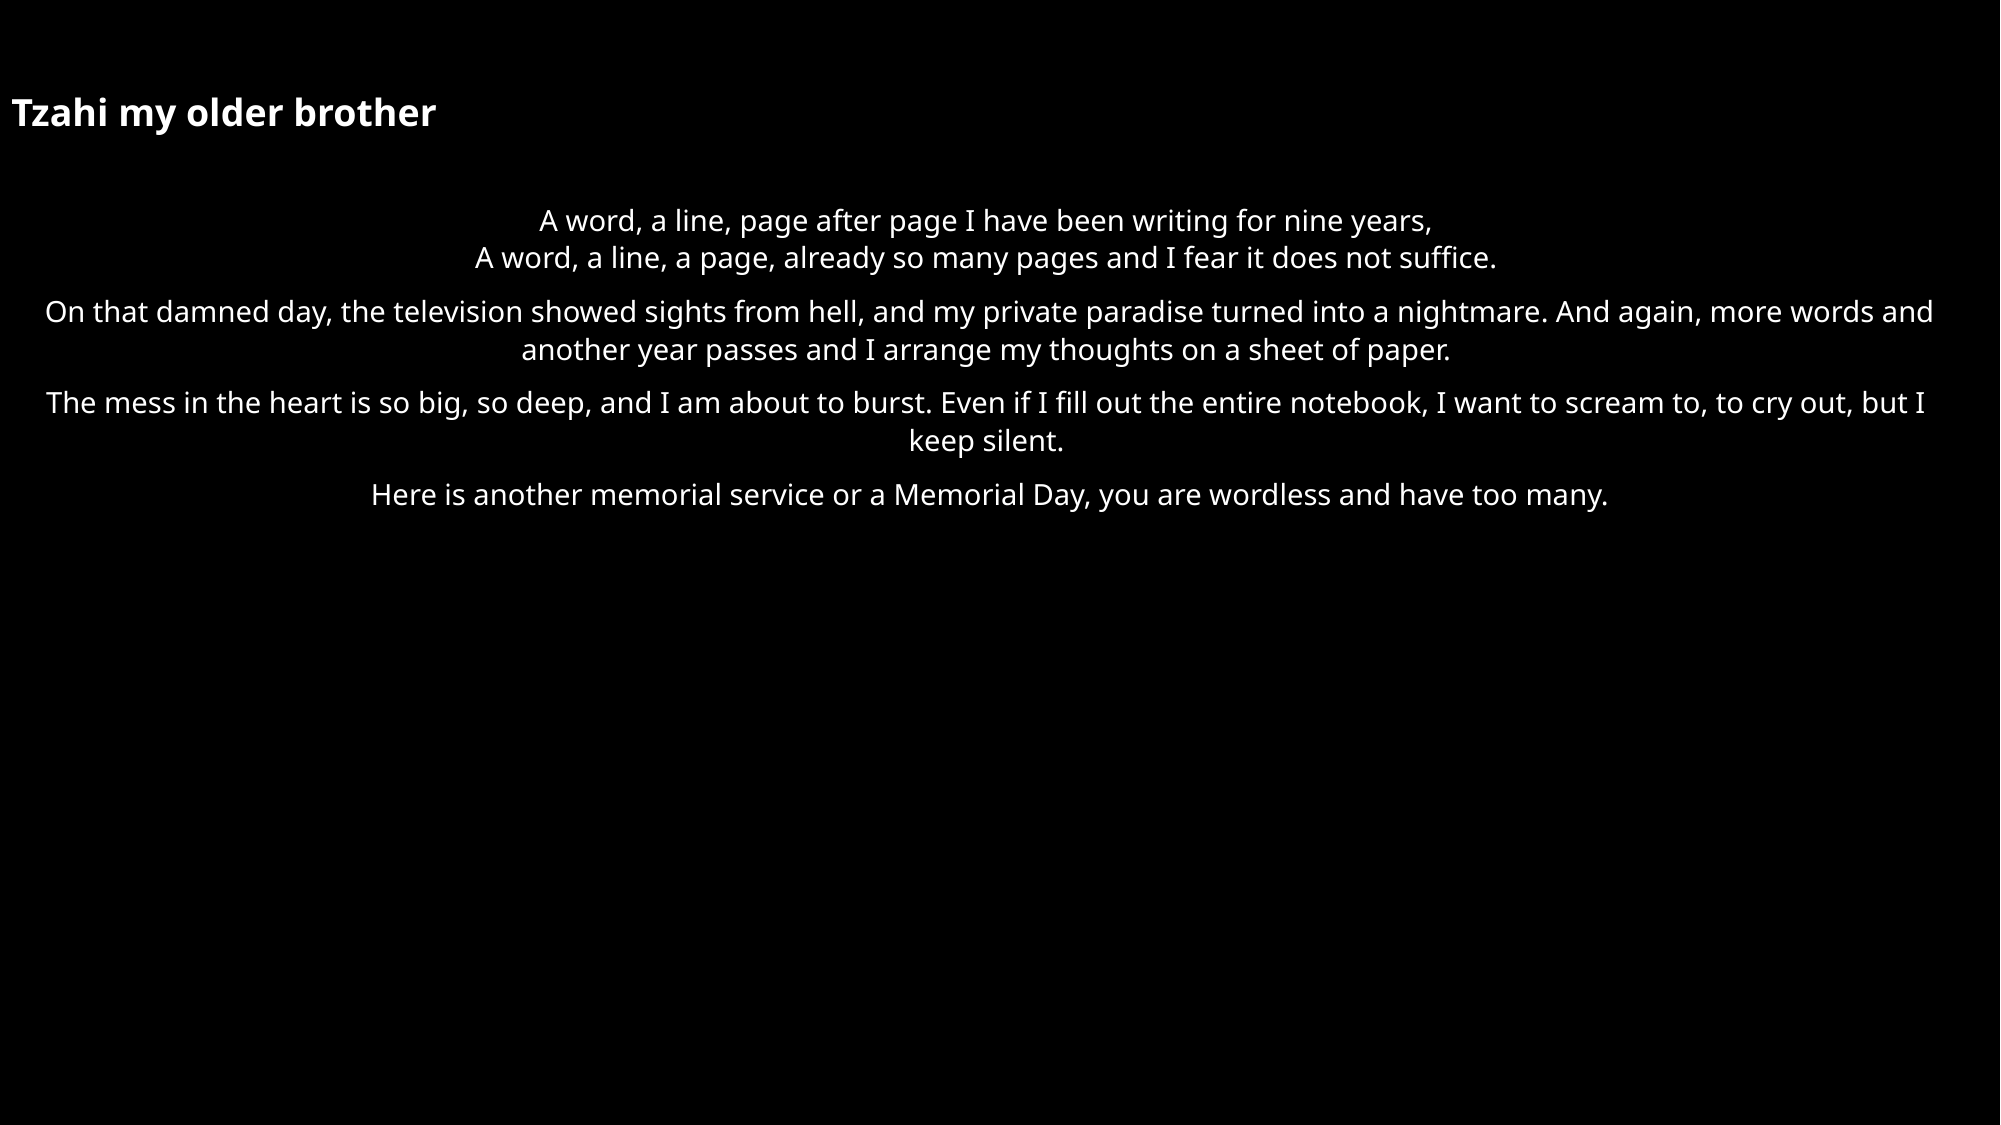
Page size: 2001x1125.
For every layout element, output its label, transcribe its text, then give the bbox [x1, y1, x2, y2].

text_box A word, a line, page after page I have been writing for nine years, A word, a line, a page, already so many pages and I fear it does not suffice. On that damned day, the television showed sights from hell, and my private paradise turned into a nightmare. And again, more words and another year passes and I arrange my thoughts on a sheet of paper. The mess in the heart is so big, so deep, and I am about to burst. Even if I fill out the entire notebook, I want to scream to, to cry out, but I keep silent. Here is another memorial service or a Memorial Day, you are wordless and have too many. [0, 138, 1974, 573]
text_box Tzahi my older brother [0, 78, 452, 142]
